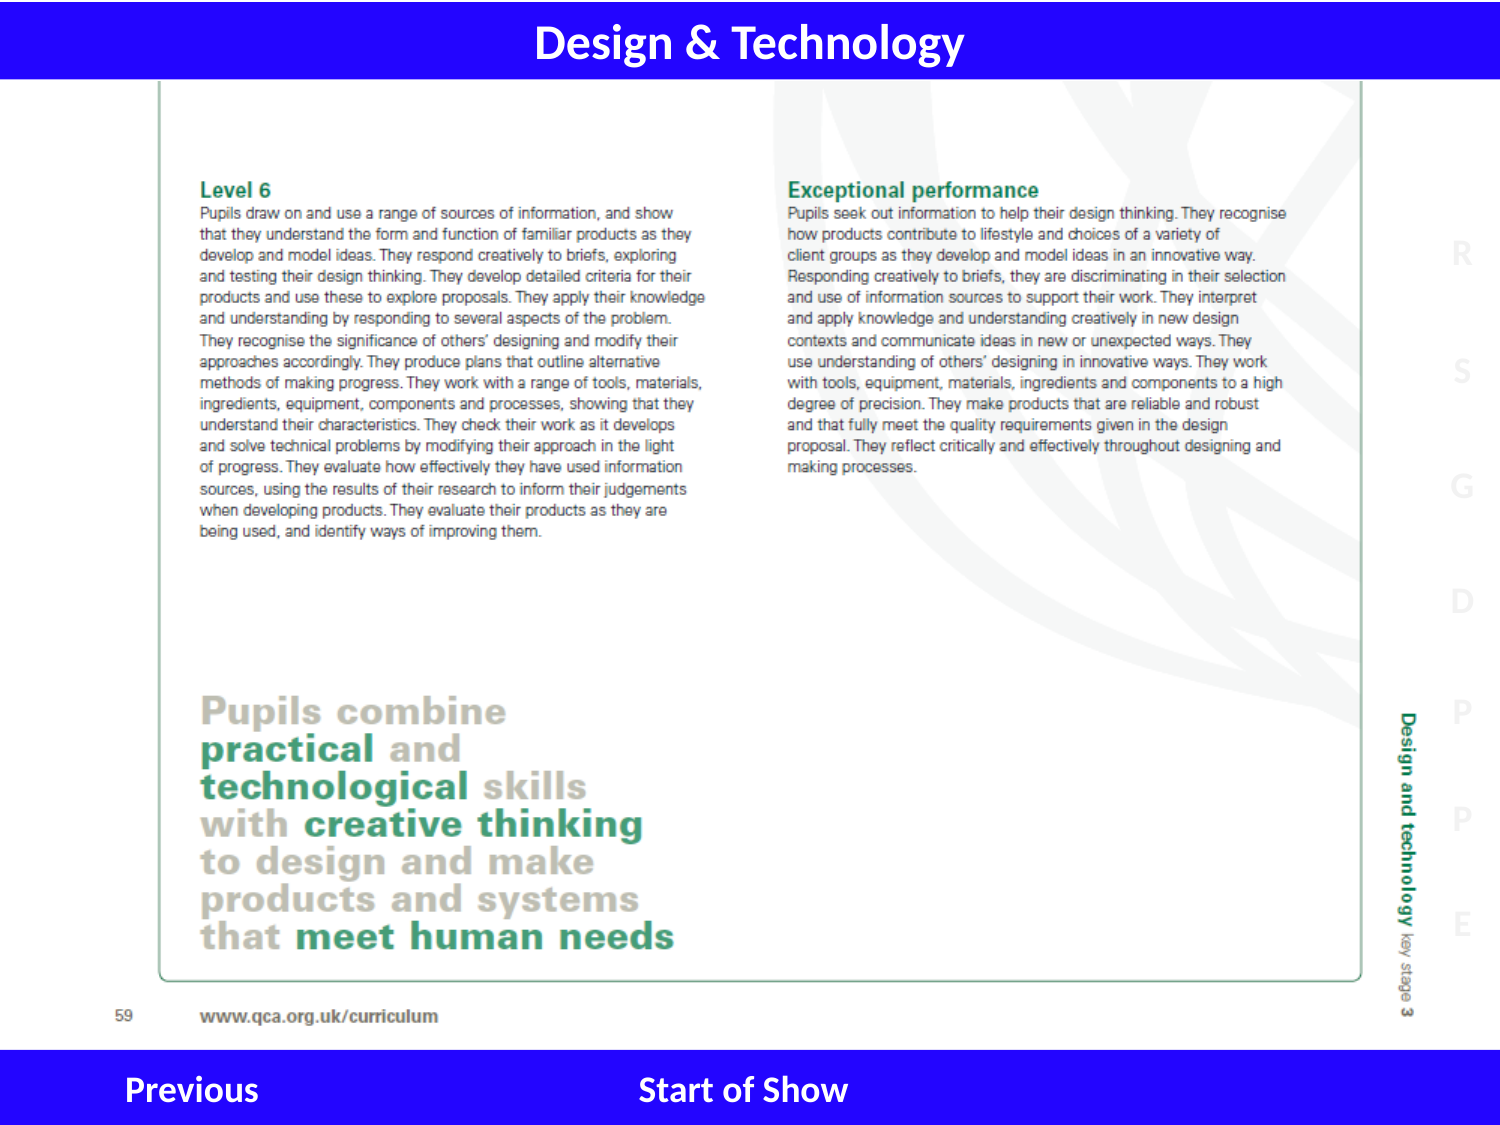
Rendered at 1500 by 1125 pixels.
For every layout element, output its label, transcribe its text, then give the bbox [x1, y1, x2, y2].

picture [65, 81, 1432, 1045]
text_box Design & Technology [0, 2, 1500, 73]
text_box Start of Show [384, 1061, 1103, 1114]
text_box [0, 73, 1500, 81]
text_box [0, 1048, 1500, 1125]
text_box Previous [15, 1061, 369, 1114]
